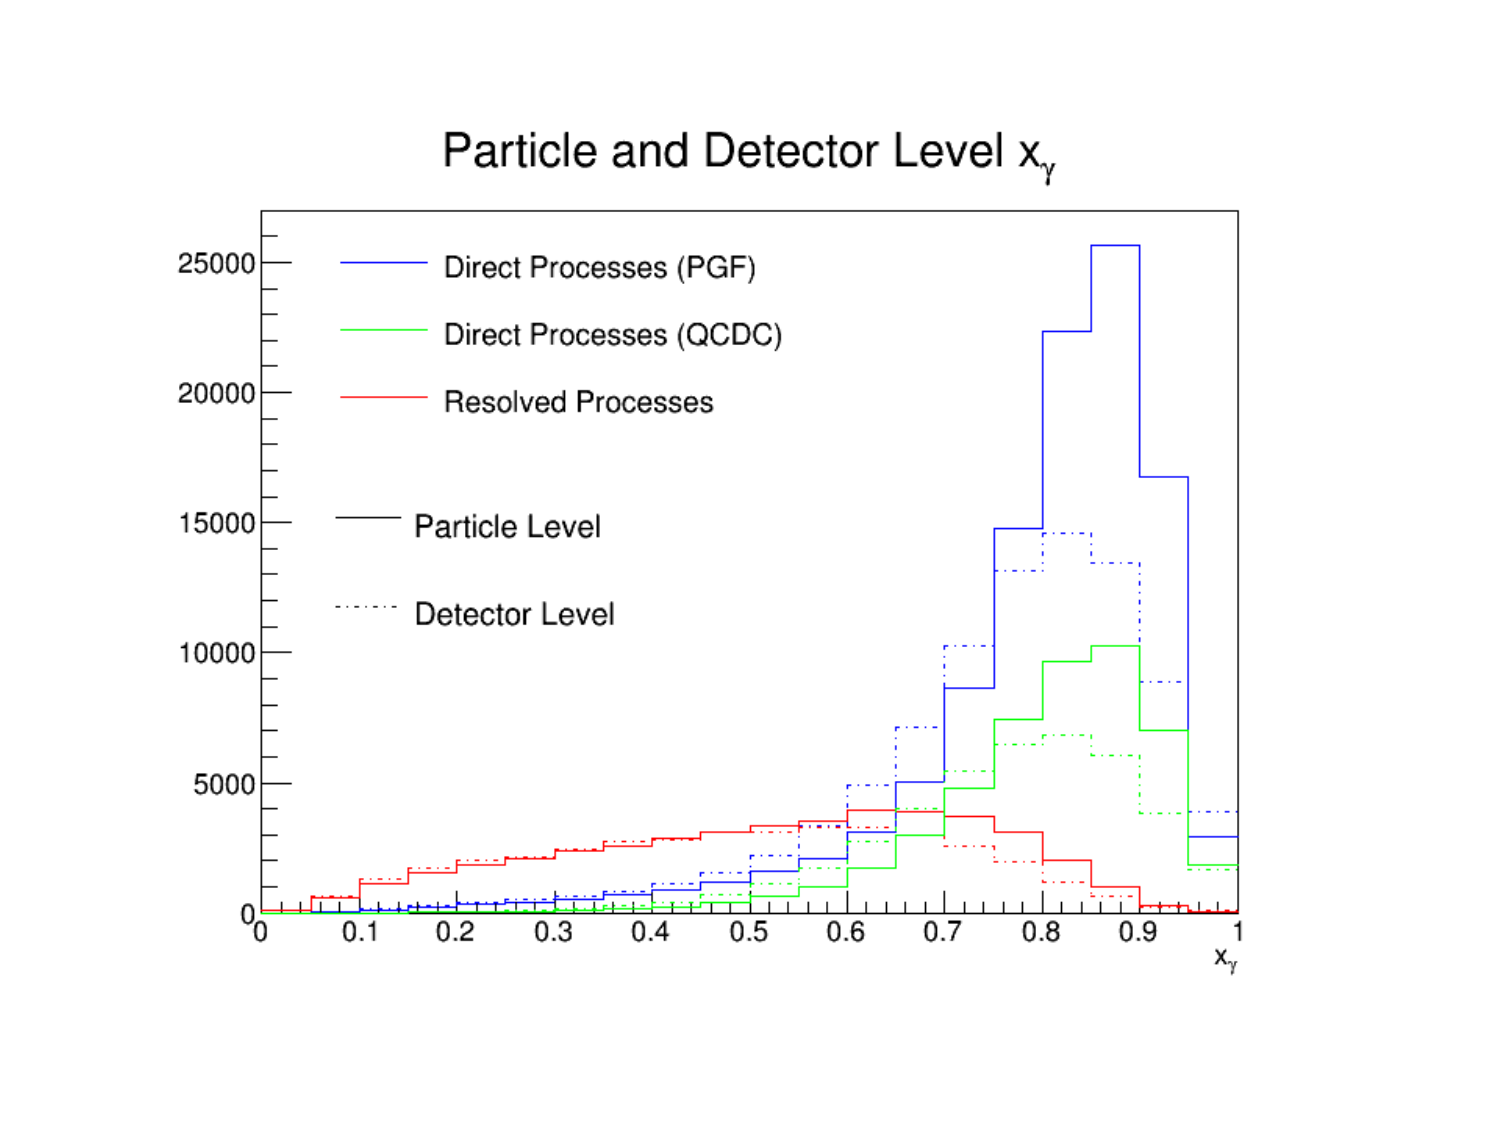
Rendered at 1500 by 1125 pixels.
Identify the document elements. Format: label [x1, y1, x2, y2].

picture [128, 115, 1372, 1010]
